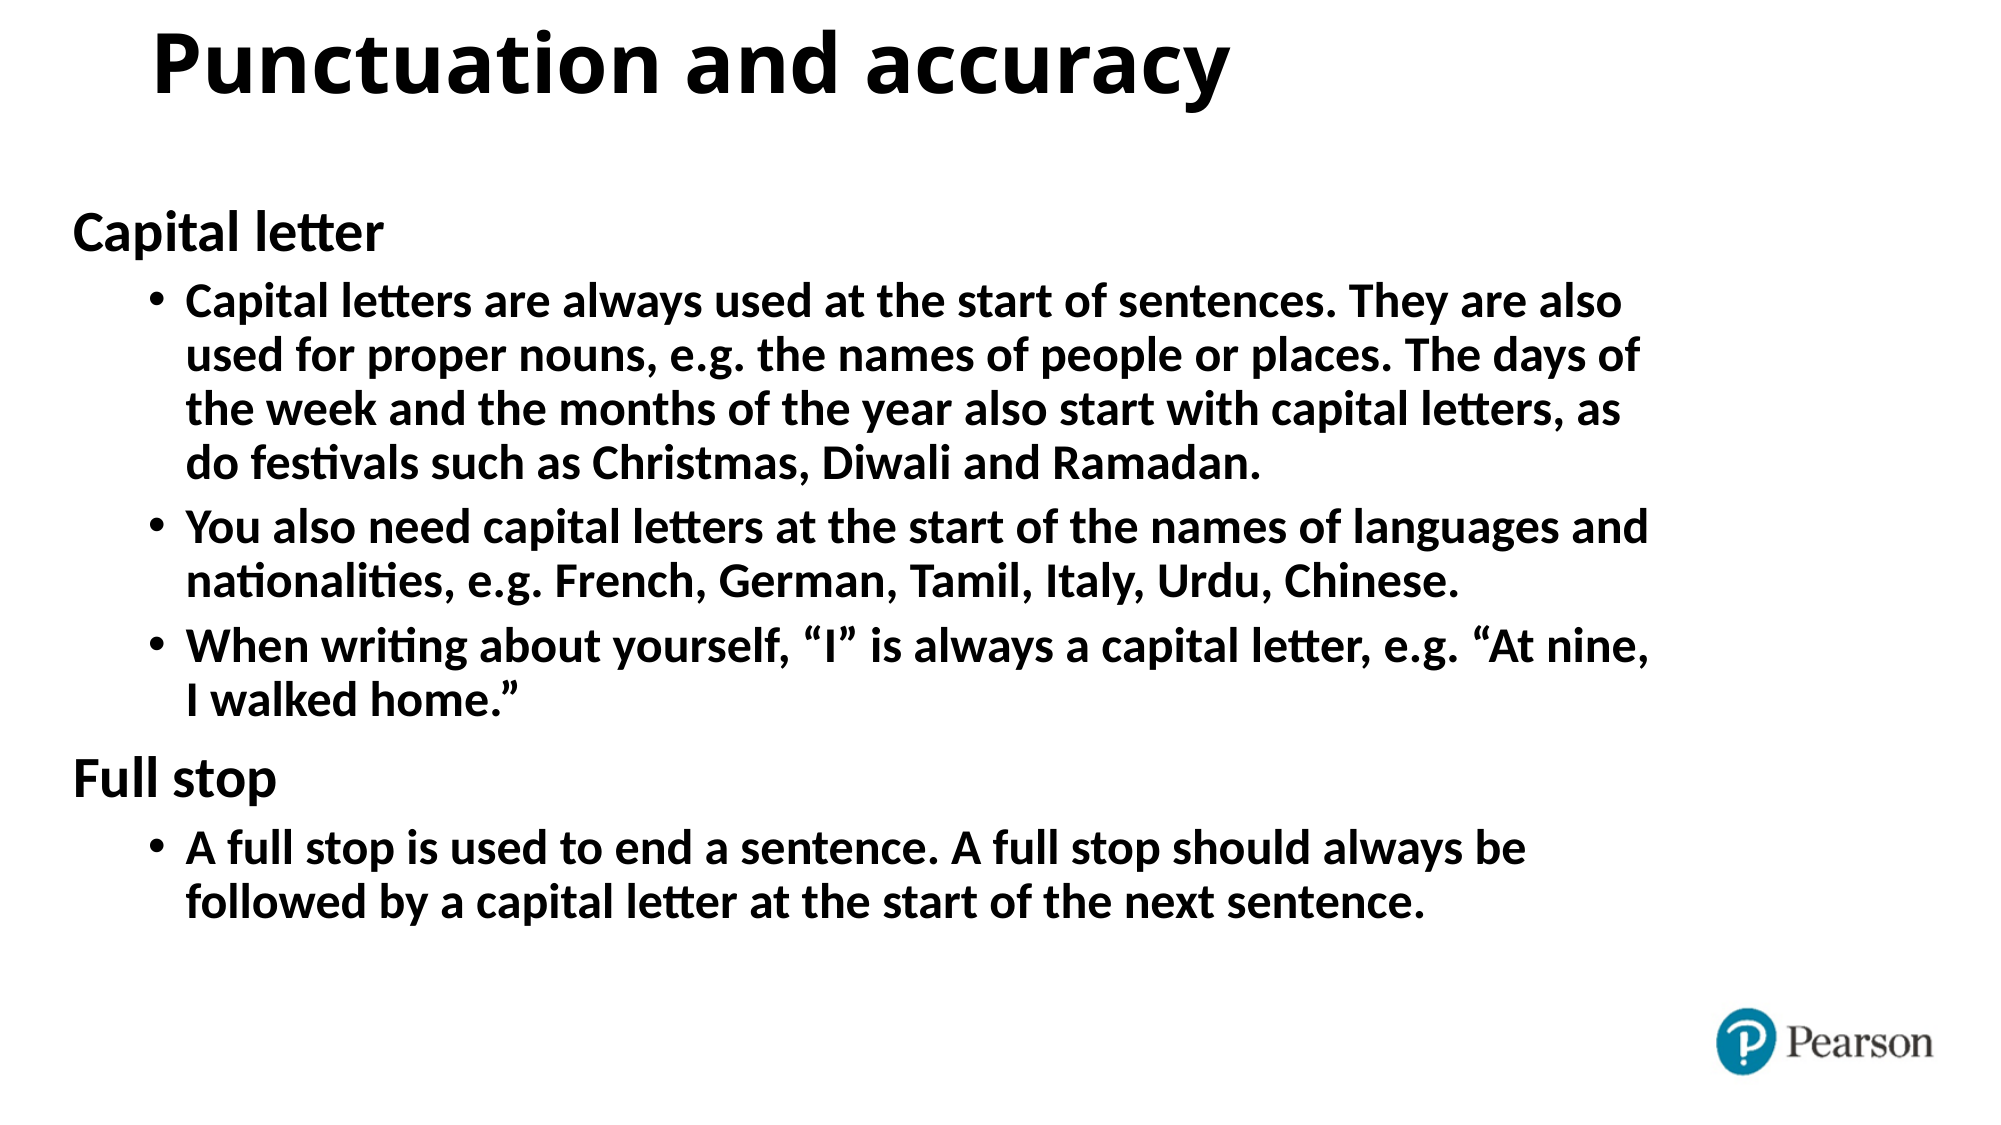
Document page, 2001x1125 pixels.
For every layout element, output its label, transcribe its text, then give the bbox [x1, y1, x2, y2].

picture [1706, 993, 1944, 1086]
list Capital letter Capital letters are always used at the start of sentences. They are also used for proper nouns, e.g. the names of people or places. The days of the week and the months of the year also start with capital letters, as do festivals such as Christmas, Diwali and Ramadan. You also need capital letters at the start of the names of languages and nationalities, e.g. French, German, Tamil, Italy, Urdu, Chinese. When writing about yourself, “I” is always a capital letter, e.g. “At nine, I walked home.” Full stop A full stop is used to end a sentence. A full stop should always be followed by a capital letter at the start of the next sentence. [58, 193, 1685, 1101]
title Punctuation and accuracy [135, 0, 1861, 134]
